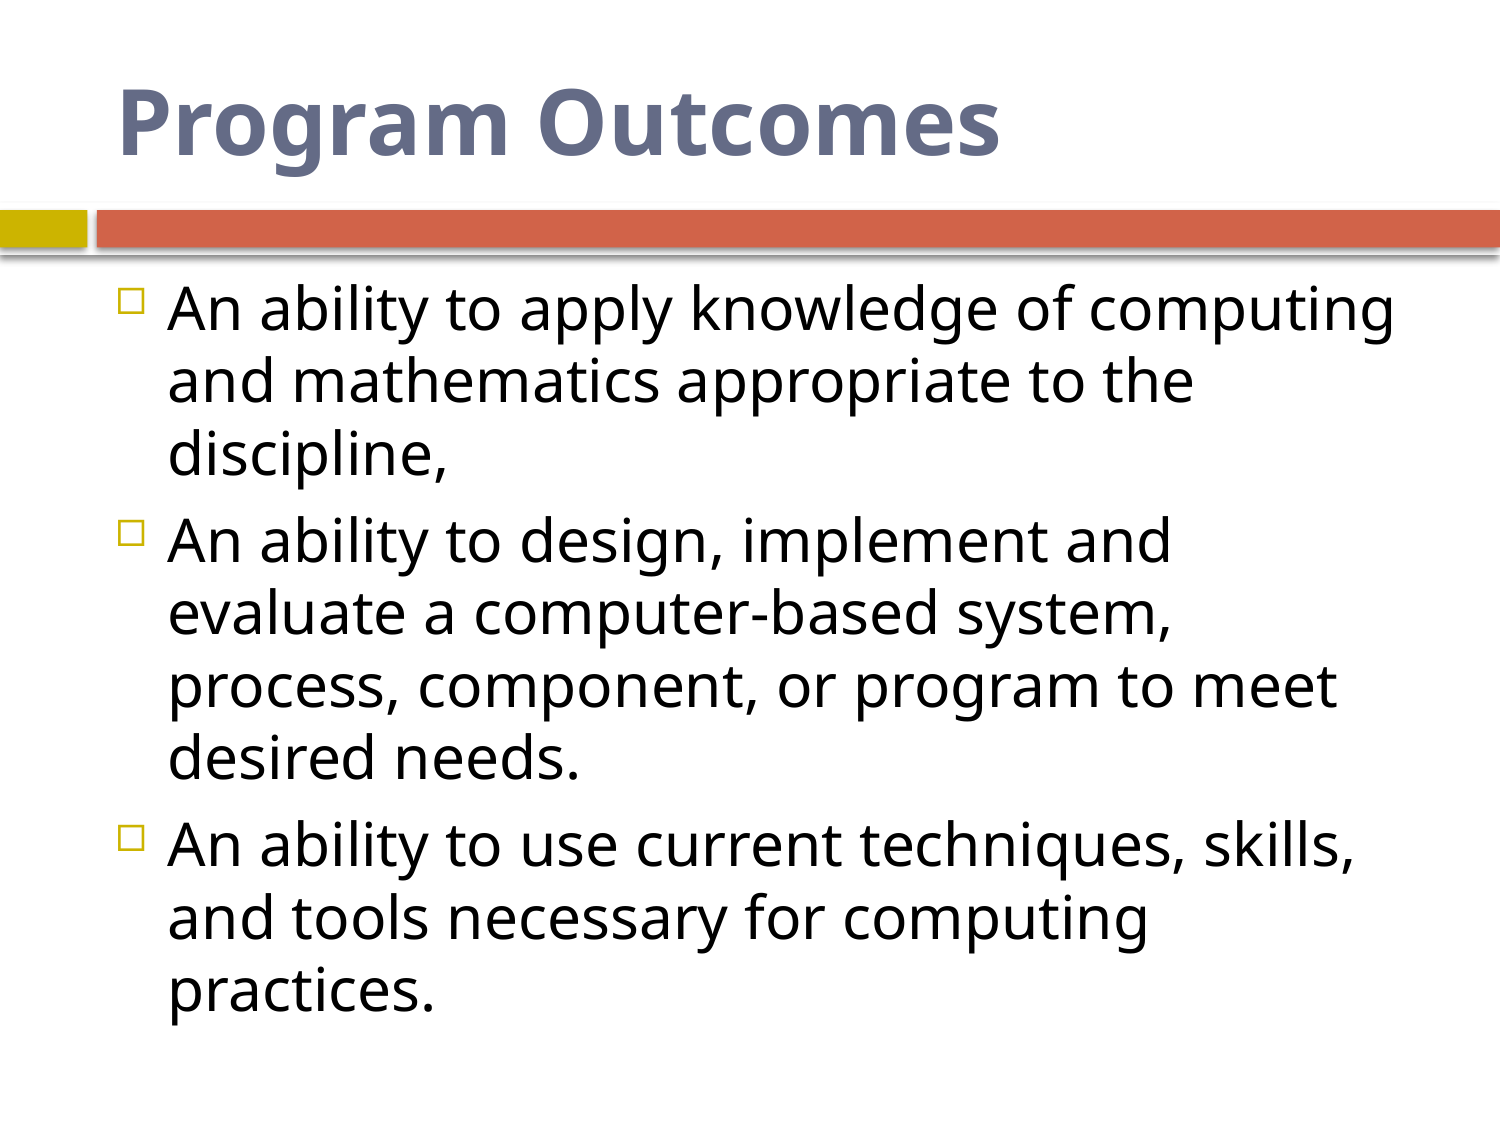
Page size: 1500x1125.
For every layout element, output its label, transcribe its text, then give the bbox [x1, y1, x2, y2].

list An ability to apply knowledge of computing and mathematics appropriate to the discipline, An ability to design, implement and evaluate a computer-based system, process, component, or program to meet desired needs. An ability to use current techniques, skills, and tools necessary for computing practices. [100, 262, 1438, 1000]
title Program Outcomes [100, 37, 1438, 200]
